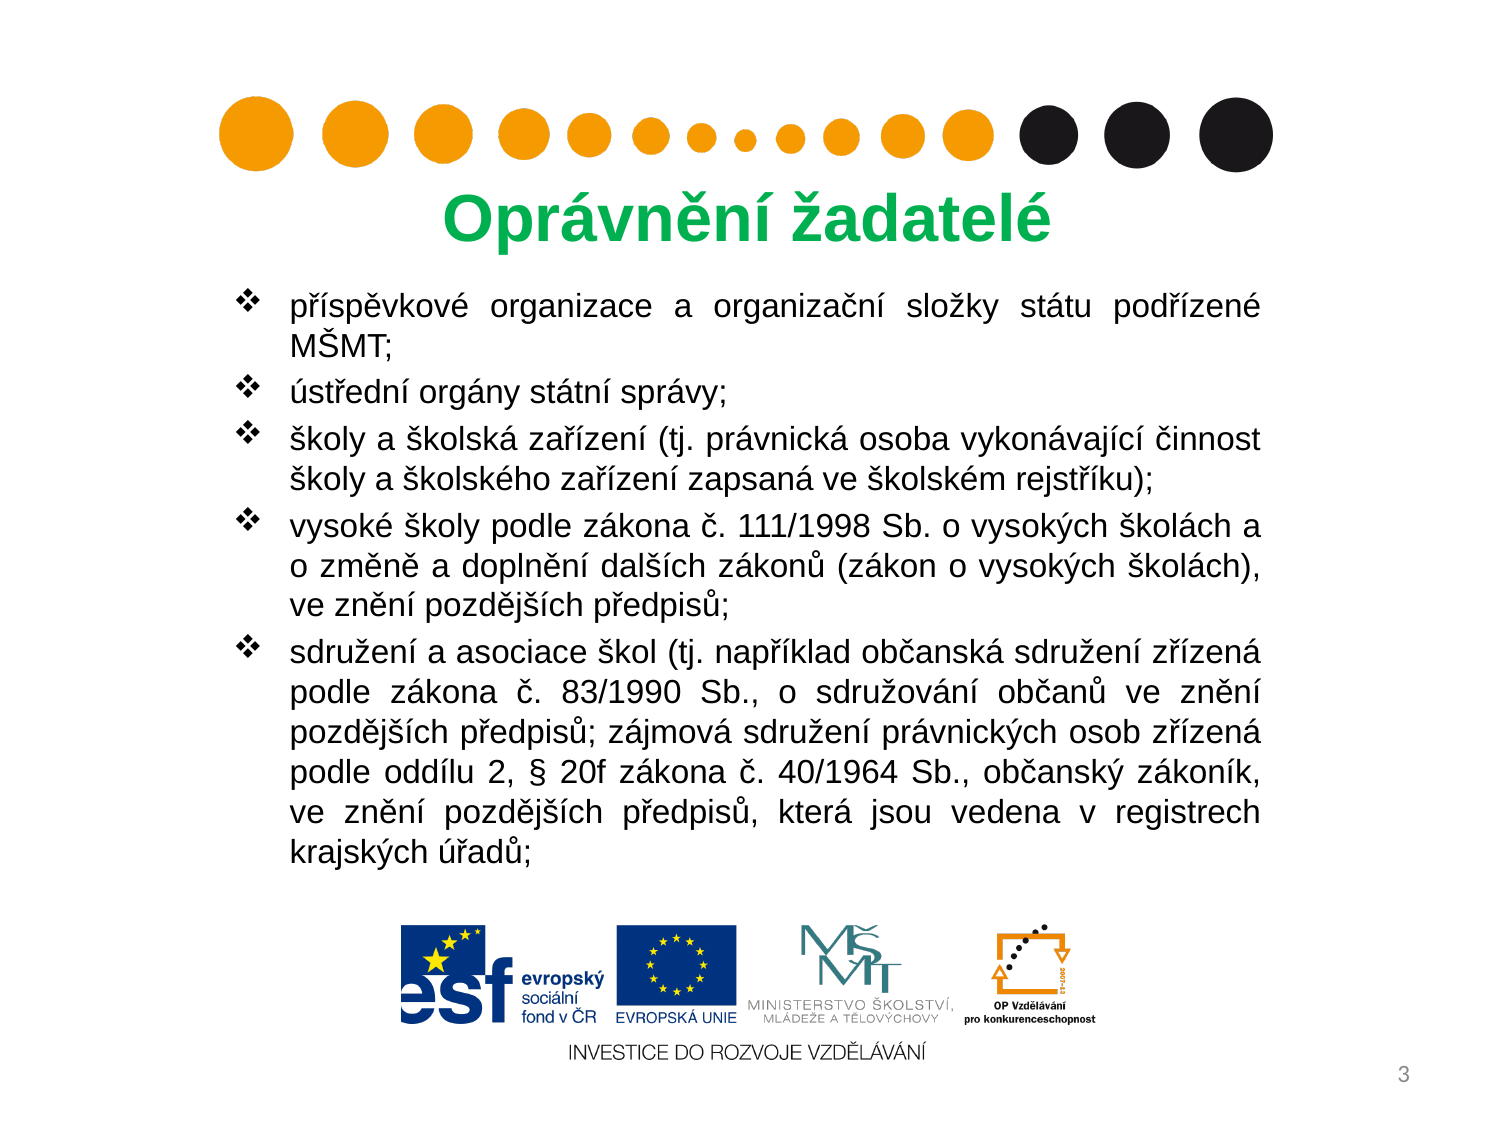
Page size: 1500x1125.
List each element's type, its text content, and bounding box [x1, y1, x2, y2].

slide_number 3 [1074, 1042, 1425, 1103]
list příspěvkové organizace a organizační složky státu podřízené MŠMT; ústřední orgány státní správy; školy a školská zařízení (tj. právnická osoba vykonávající činnost školy a školského zařízení zapsaná ve školském rejstříku); vysoké školy podle zákona č. 111/1998 Sb. o vysokých školách a o změně a doplnění dalších zákonů (zákon o vysokých školách), ve znění pozdějších předpisů; sdružení a asociace škol (tj. například občanská sdružení zřízená podle zákona č. 83/1990 Sb., o sdružování občanů ve znění pozdějších předpisů; zájmová sdružení právnických osob zřízená podle oddílu 2, § 20f zákona č. 40/1964 Sb., občanský zákoník, ve znění pozdějších předpisů, která jsou vedena v registrech krajských úřadů; [217, 276, 1278, 877]
title Oprávnění žadatelé [217, 173, 1278, 276]
picture [399, 922, 1100, 1061]
picture [215, 93, 1275, 176]
